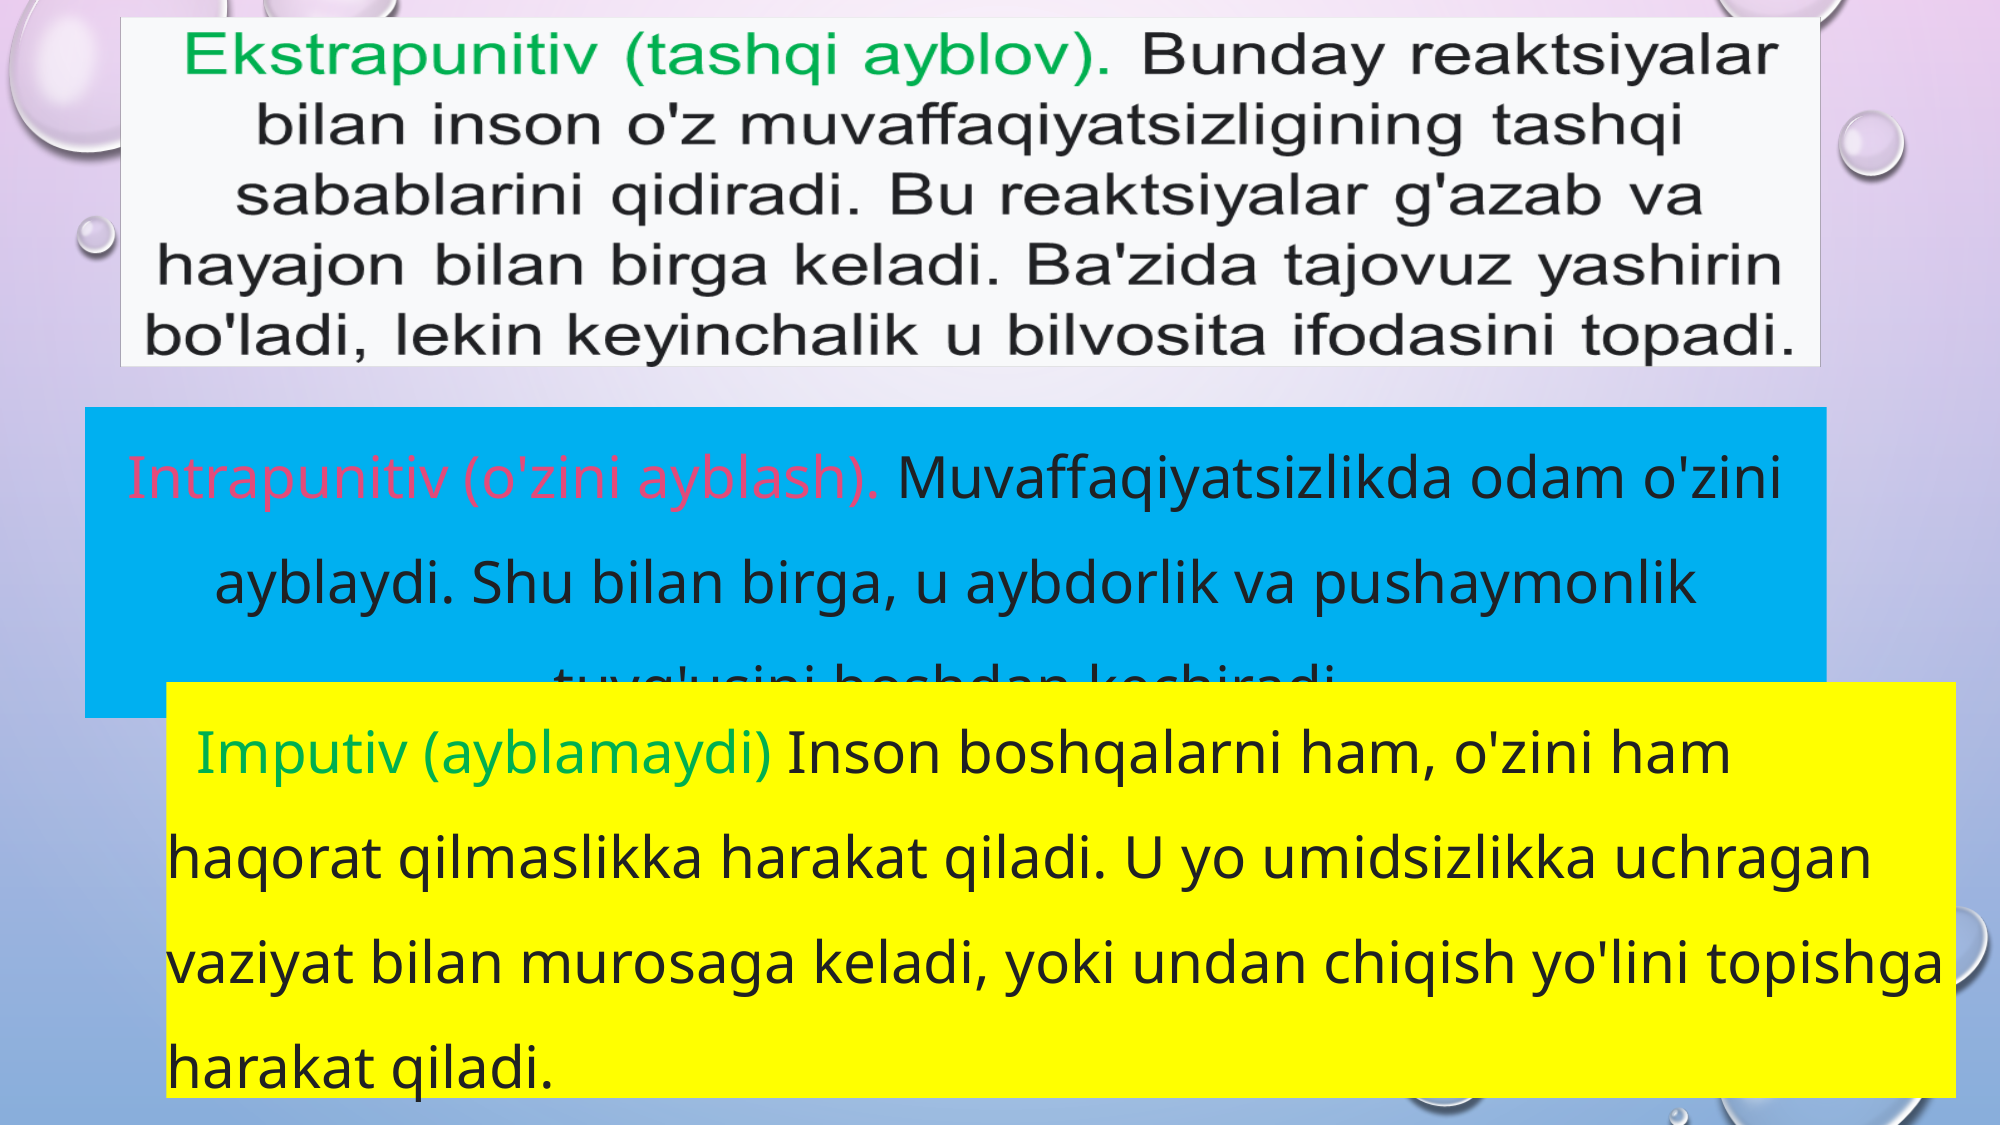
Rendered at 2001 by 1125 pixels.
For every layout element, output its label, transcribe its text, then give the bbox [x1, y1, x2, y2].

picture [0, 0, 2000, 1125]
text_box Imputiv (ayblamaydi) Inson boshqalarni ham, o'zini ham haqorat qilmaslikka harakat qiladi. U yo umidsizlikka uchragan vaziyat bilan murosaga keladi, yoki undan chiqish yo'lini topishga harakat qiladi. [166, 682, 1956, 1098]
text_box Intrapunitiv (o'zini ayblash). Muvaffaqiyatsizlikda odam o'zini ayblaydi. Shu bilan birga, u aybdorlik va pushaymonlik tuyg'usini boshdan kechiradi. [85, 407, 1827, 718]
